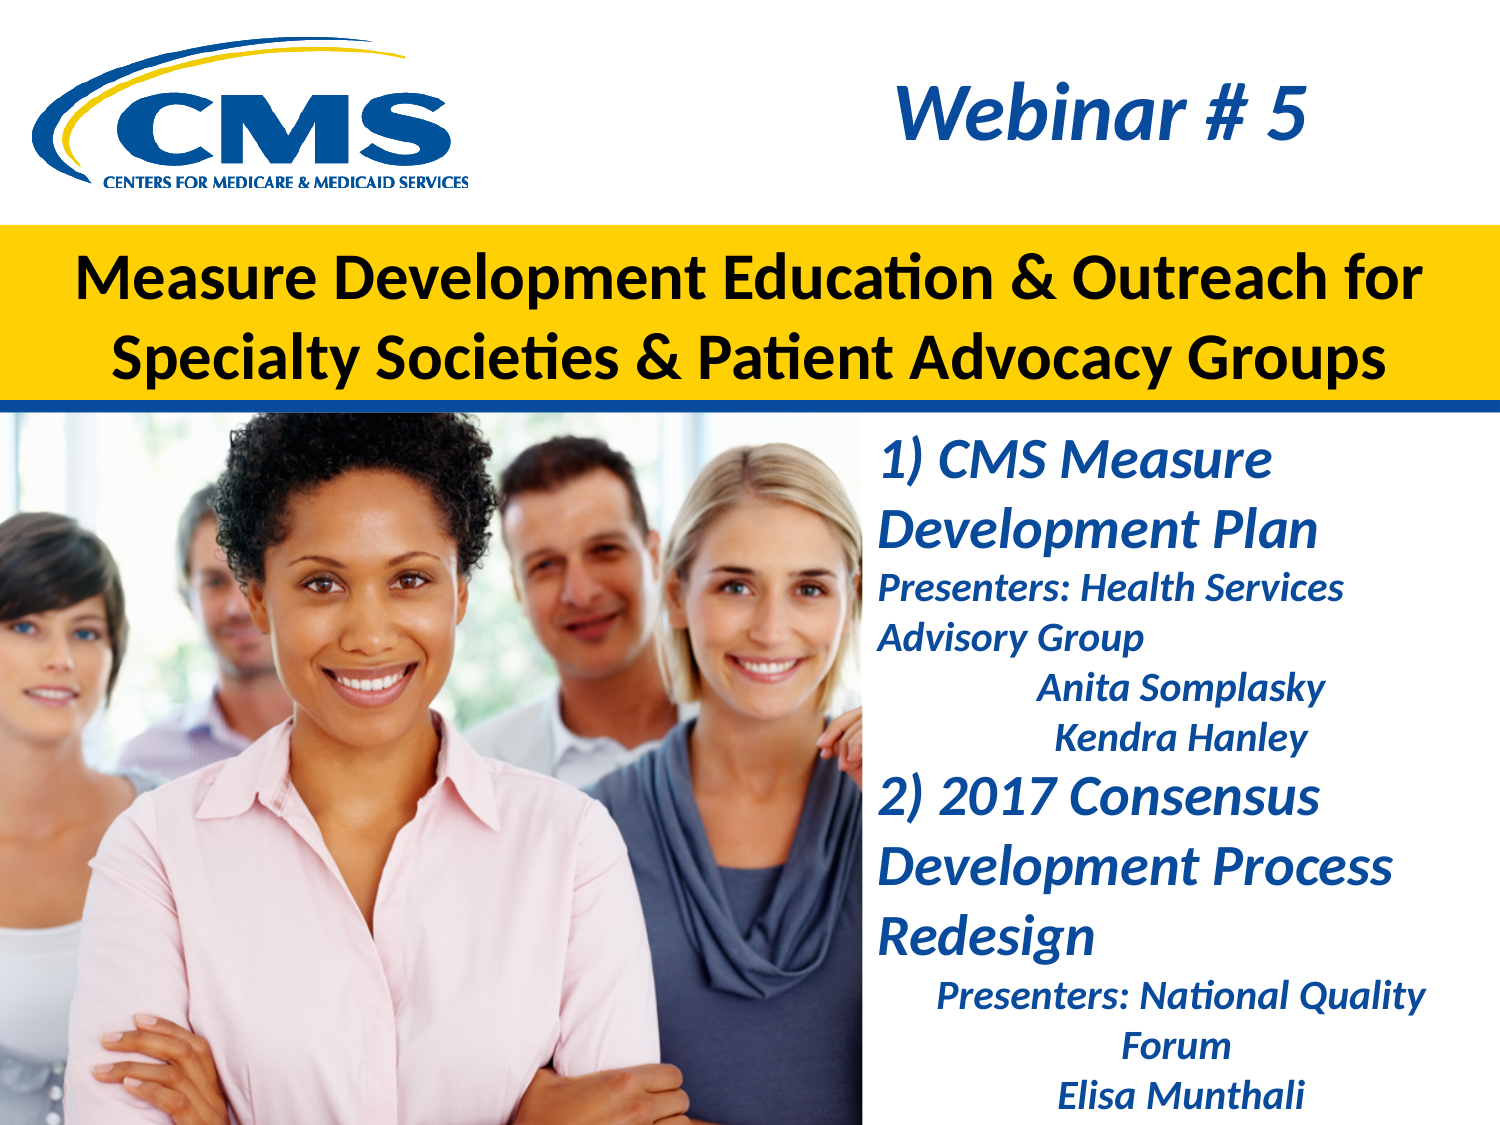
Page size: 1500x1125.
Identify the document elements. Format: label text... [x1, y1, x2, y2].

picture [32, 37, 468, 188]
title Measure Development Education & Outreach for Specialty Societies & Patient Advocacy Groups [0, 224, 1500, 400]
text_box 2) 2017 Consensus Development Process Redesign Presenters: National Quality Forum Elisa Munthali Wunmi Isijola [862, 763, 1500, 1100]
text_box Webinar # 5 [877, 49, 1324, 165]
picture [0, 413, 863, 1125]
list 1) CMS Measure Development Plan Presenters: Health Services Advisory Group Anita Somplasky Kendra Hanley [862, 413, 1500, 763]
